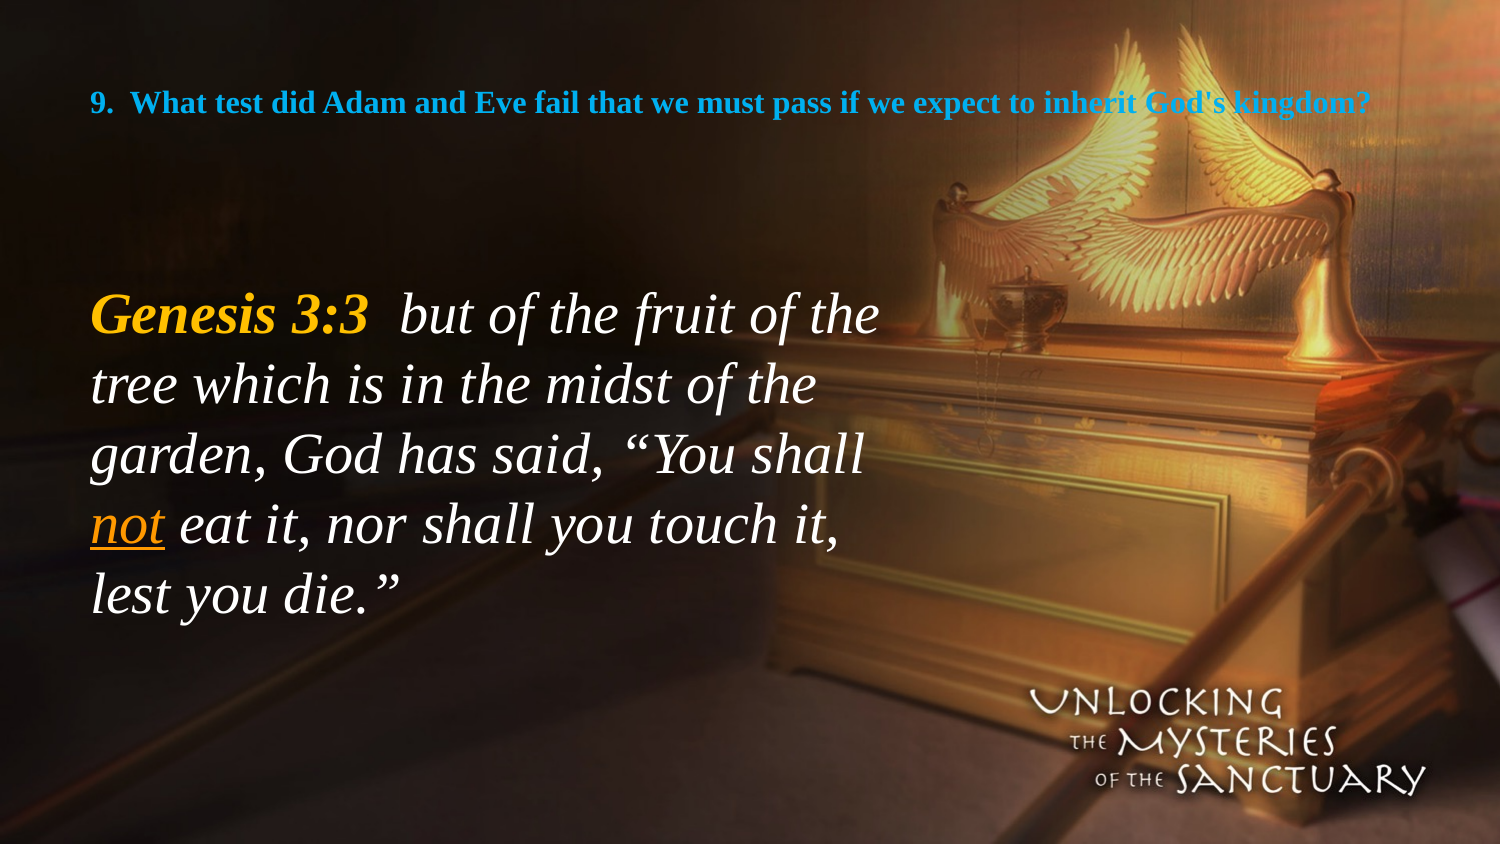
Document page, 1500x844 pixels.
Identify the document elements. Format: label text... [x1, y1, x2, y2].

picture [0, 0, 1500, 844]
title 9. What test did Adam and Eve fail that we must pass if we expect to inherit God's kingdom? [75, 33, 1425, 175]
list Genesis 3:3 but of the fruit of the tree which is in the midst of the garden, God has said, “You shall not eat it, nor shall you touch it, lest you die.” [75, 267, 949, 754]
